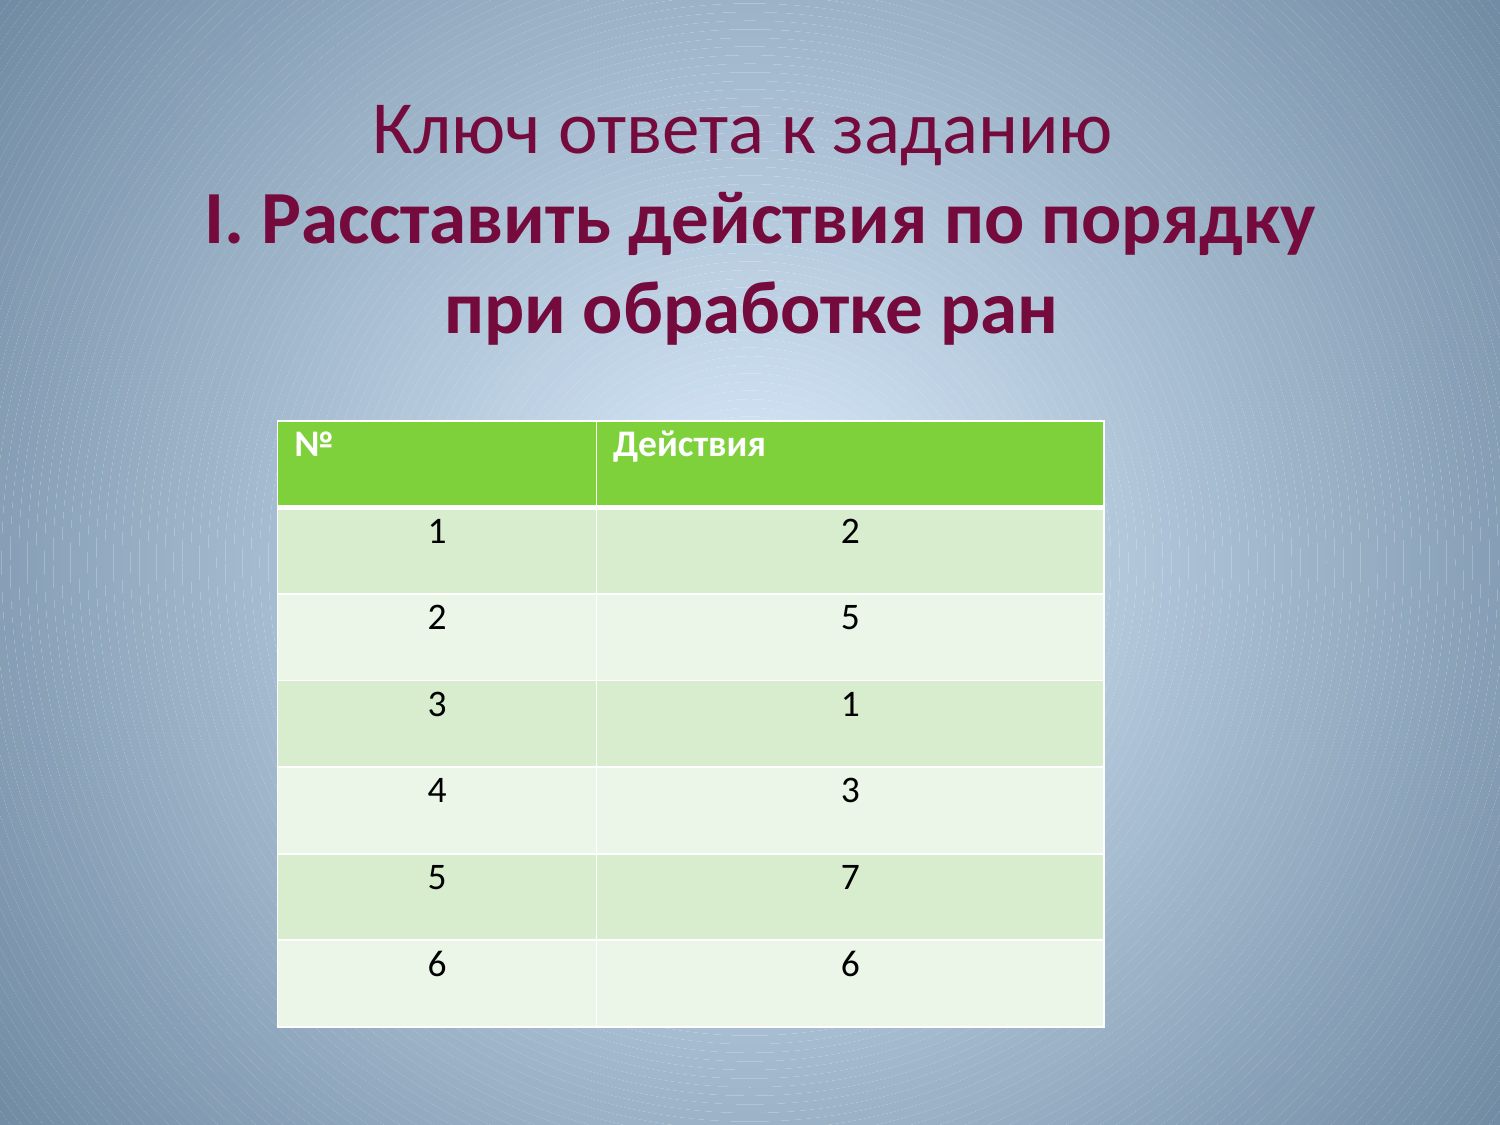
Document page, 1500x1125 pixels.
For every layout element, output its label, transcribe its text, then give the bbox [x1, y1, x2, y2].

table_cell 5 [597, 595, 1103, 680]
table_header № [278, 422, 596, 505]
table_cell 4 [278, 768, 596, 853]
table_cell 3 [278, 681, 596, 766]
table_cell 1 [278, 510, 596, 593]
table_cell 7 [597, 855, 1103, 939]
table_cell 2 [278, 595, 596, 680]
table_cell 6 [597, 941, 1103, 1026]
title Ключ ответа к заданию I. Расставить действия по порядку при обработке ран [76, 54, 1427, 374]
table_cell 1 [597, 681, 1103, 766]
table_cell 6 [278, 941, 596, 1026]
table_cell 5 [278, 855, 596, 939]
table_cell 3 [597, 768, 1103, 853]
table_cell 2 [597, 510, 1103, 593]
table_header Действия [597, 422, 1103, 505]
